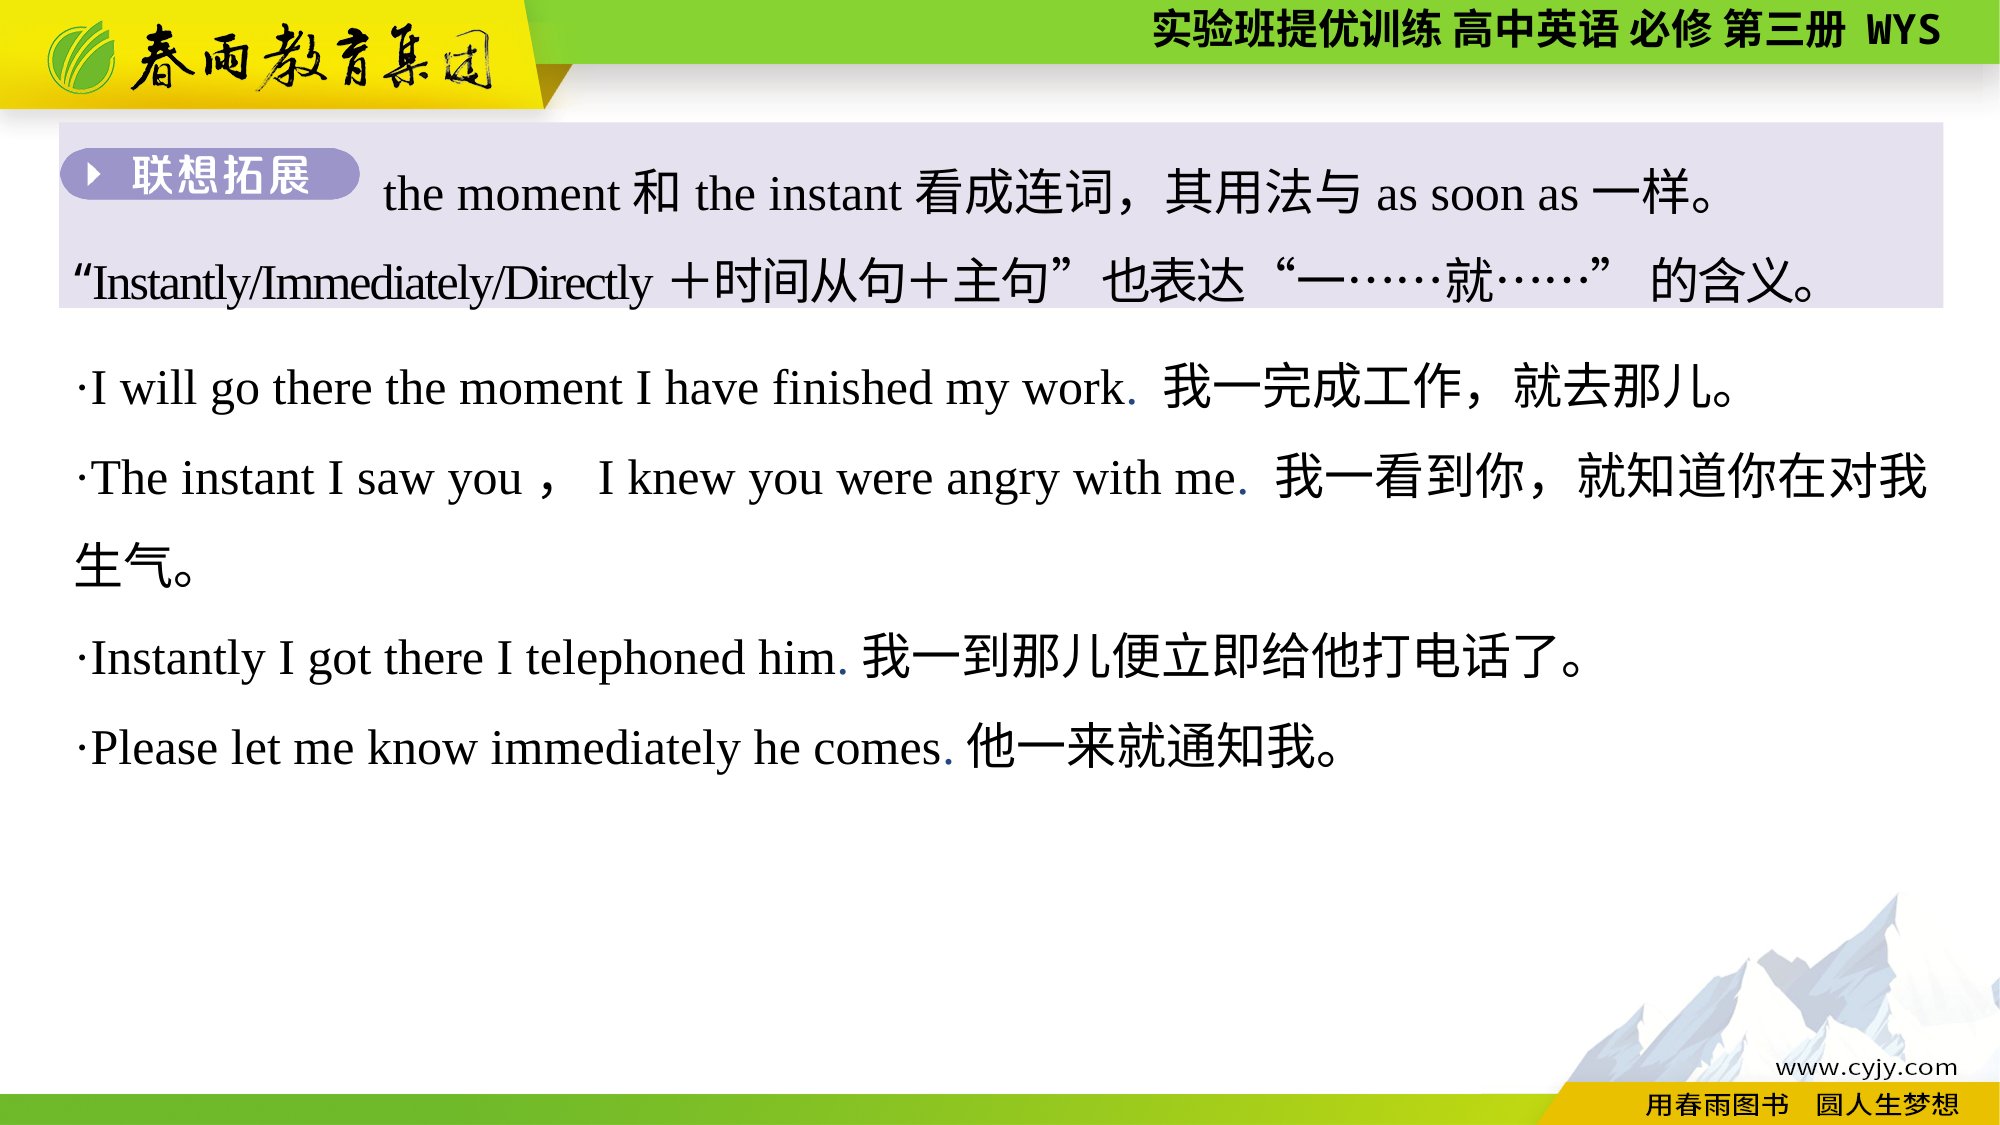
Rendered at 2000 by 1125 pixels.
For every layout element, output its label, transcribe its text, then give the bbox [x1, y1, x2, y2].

list the moment和the instant看成连词，其用法与as soon as一样。 “Instantly/Immediately/Directly＋时间从句＋主句”也表达“一……就……” 的含义。 [59, 122, 1944, 308]
picture [0, 0, 2000, 1125]
text_box ·I will go there the moment I have finished my work. 我一完成工作，就去那儿。 ·The instant I saw you，I knew you were angry with me. 我一看到你，就知道你在对我生气。 ·Instantly I got there I telephoned him.我一到那儿便立即给他打电话了。 ·Please let me know immediately he comes.他一来就通知我。 [59, 317, 1944, 783]
